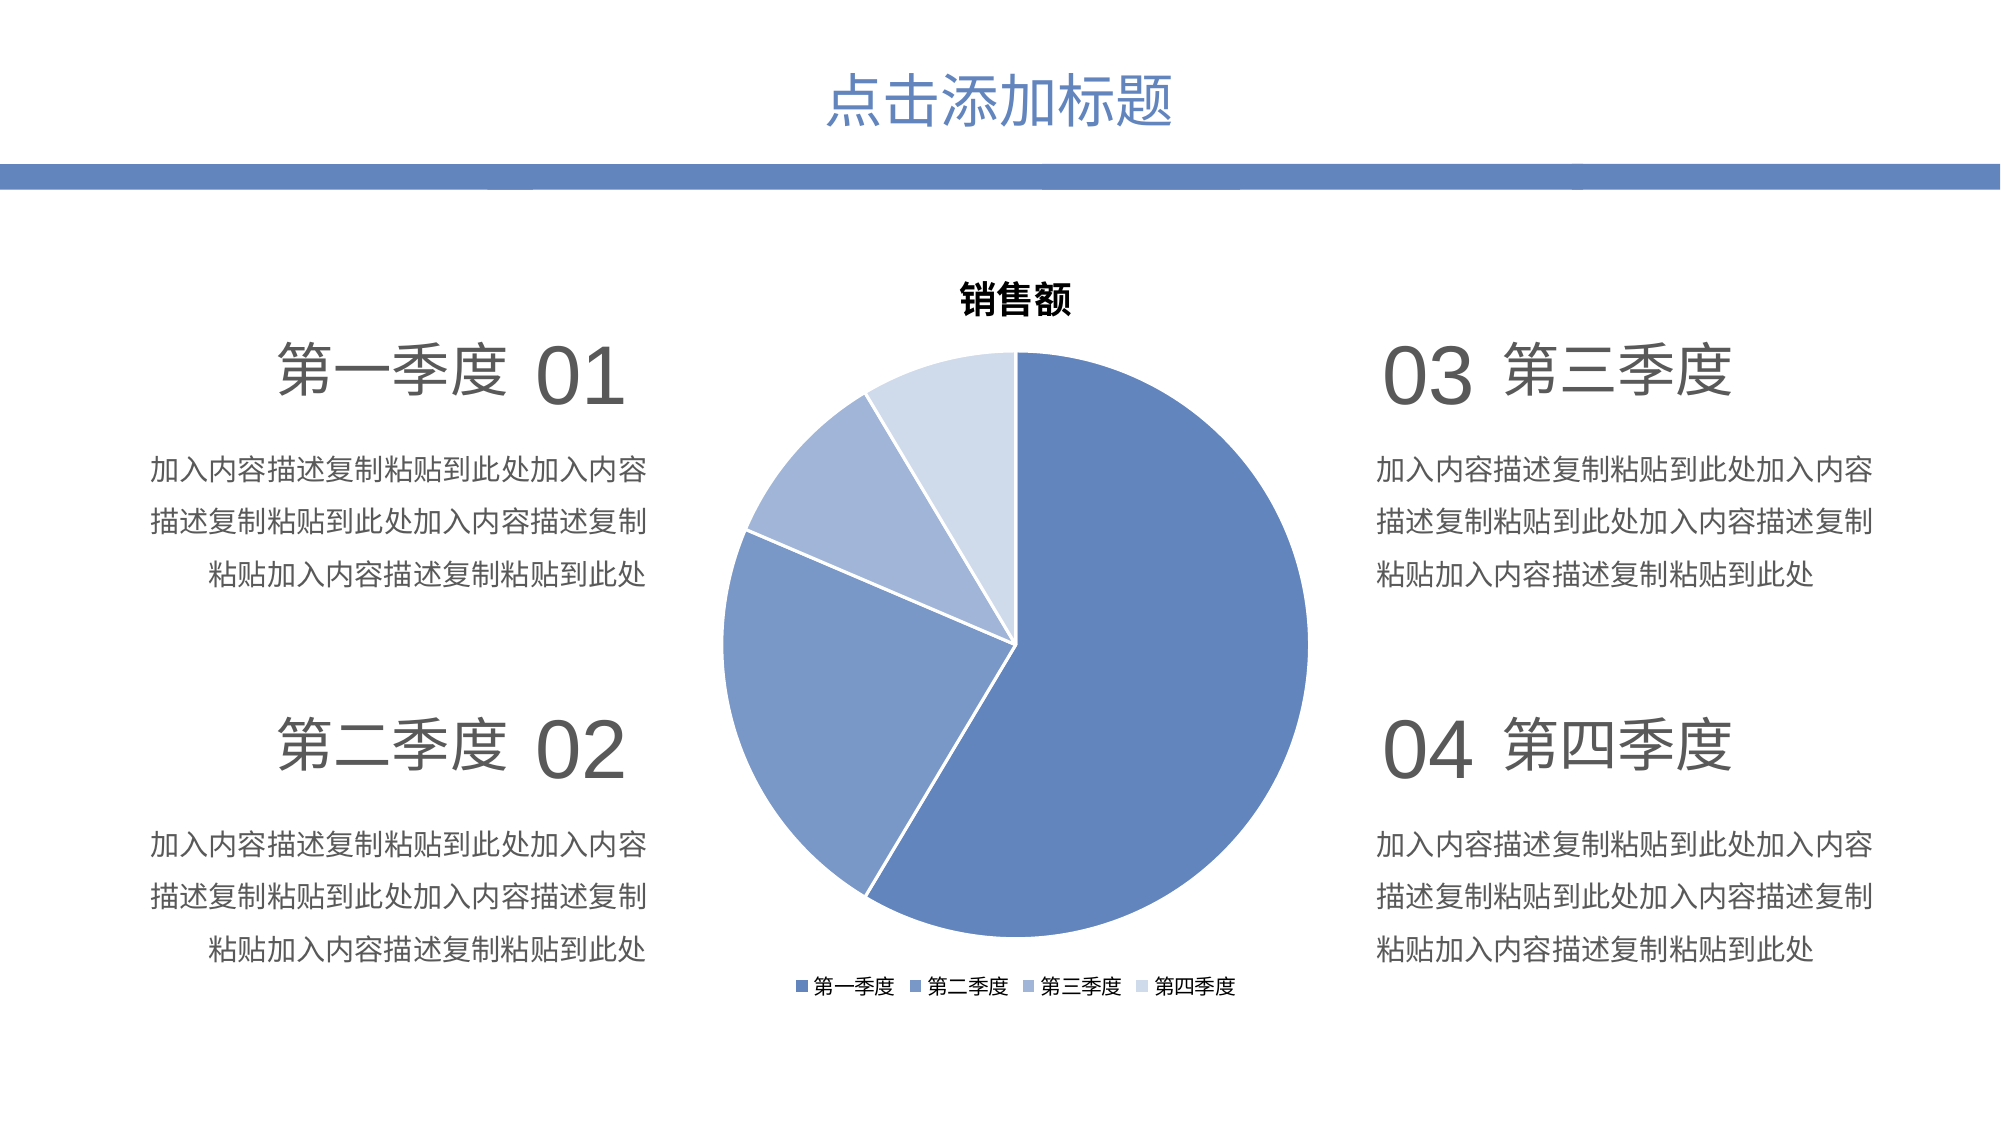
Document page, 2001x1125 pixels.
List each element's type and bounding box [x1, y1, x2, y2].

text_box [1361, 687, 1915, 976]
text_box [109, 687, 663, 976]
chart [417, 234, 1615, 1007]
text_box [1361, 313, 1915, 601]
text_box [109, 313, 663, 601]
